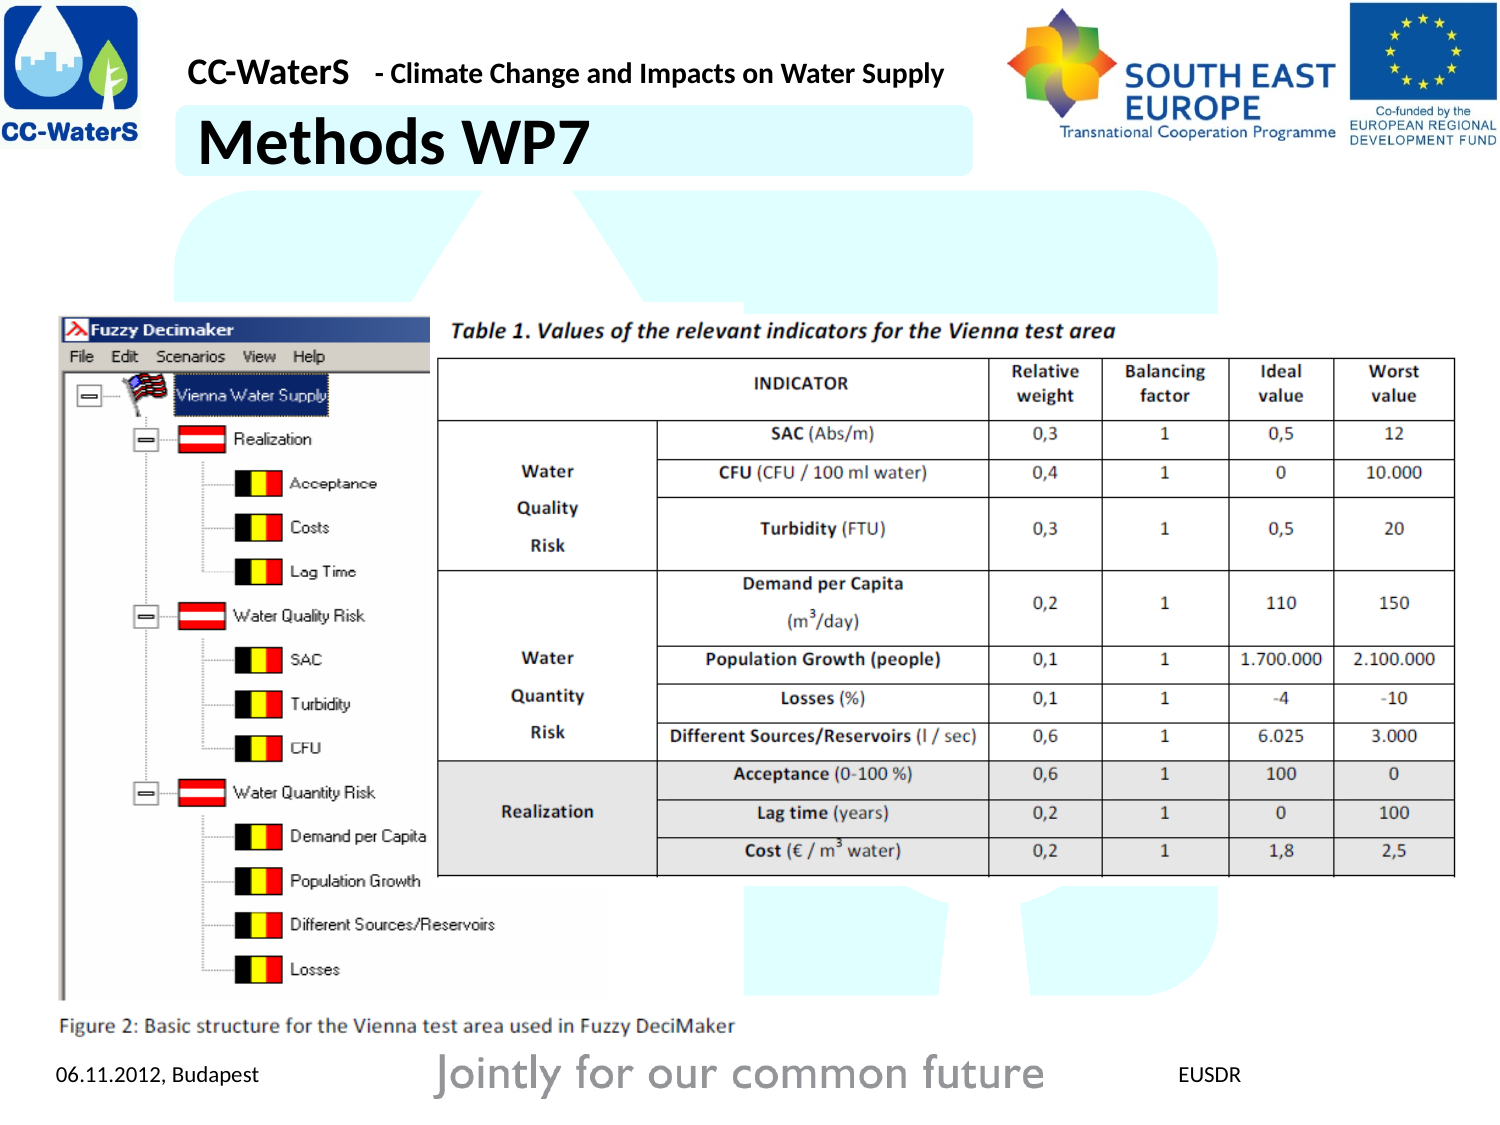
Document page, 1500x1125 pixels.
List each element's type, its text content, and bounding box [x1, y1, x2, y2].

picture [1347, 0, 1500, 148]
picture [0, 0, 141, 149]
picture [52, 302, 1465, 1048]
picture [1007, 8, 1336, 141]
picture [433, 1054, 1043, 1099]
text_box Methods WP7 [182, 90, 607, 185]
